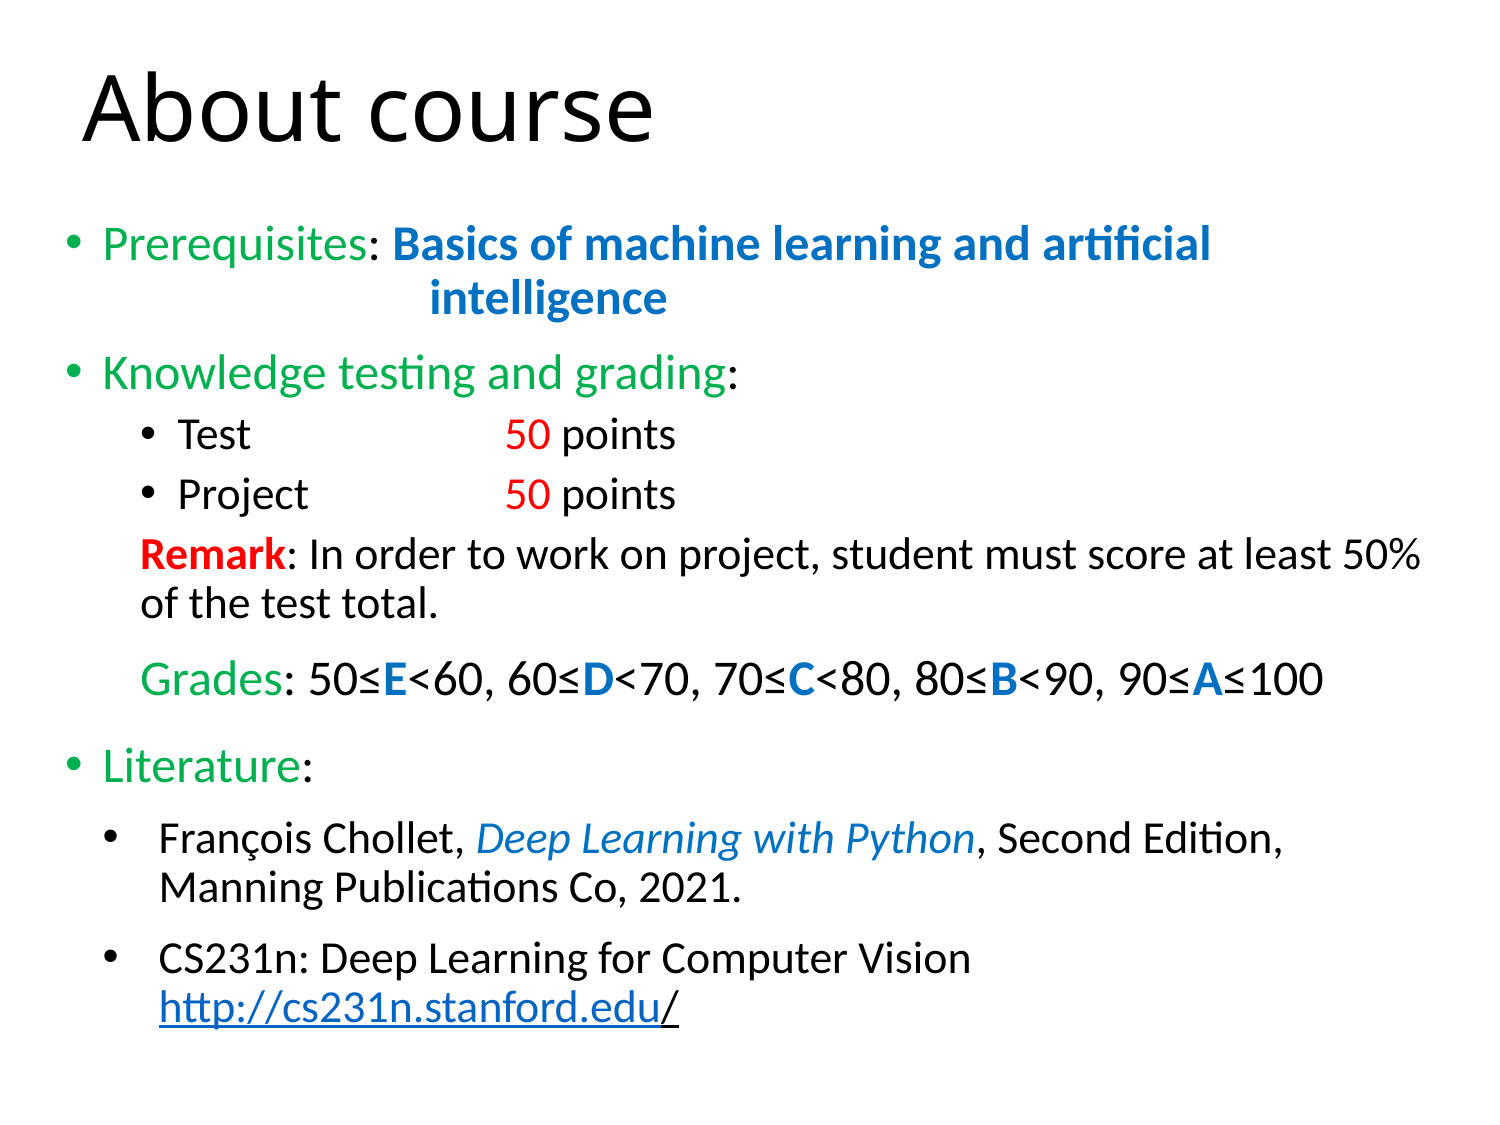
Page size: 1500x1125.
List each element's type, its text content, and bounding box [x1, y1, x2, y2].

title About course [67, 59, 1362, 165]
list Prerequisites: Basics of machine learning and artificial intelligence Knowledge testing and grading: Test 50 points Project 50 points Remark: In order to work on project, student must score at least 50% of the test total. Grades: 50≤E<60, 60≤D<70, 70≤C<80, 80≤B<90, 90≤A≤100 Literature: François Chollet, Deep Learning with Python, Second Edition, Manning Publications Co, 2021. CS231n: Deep Learning for Computer Vision http://cs231n.stanford.edu/ [50, 209, 1472, 1068]
